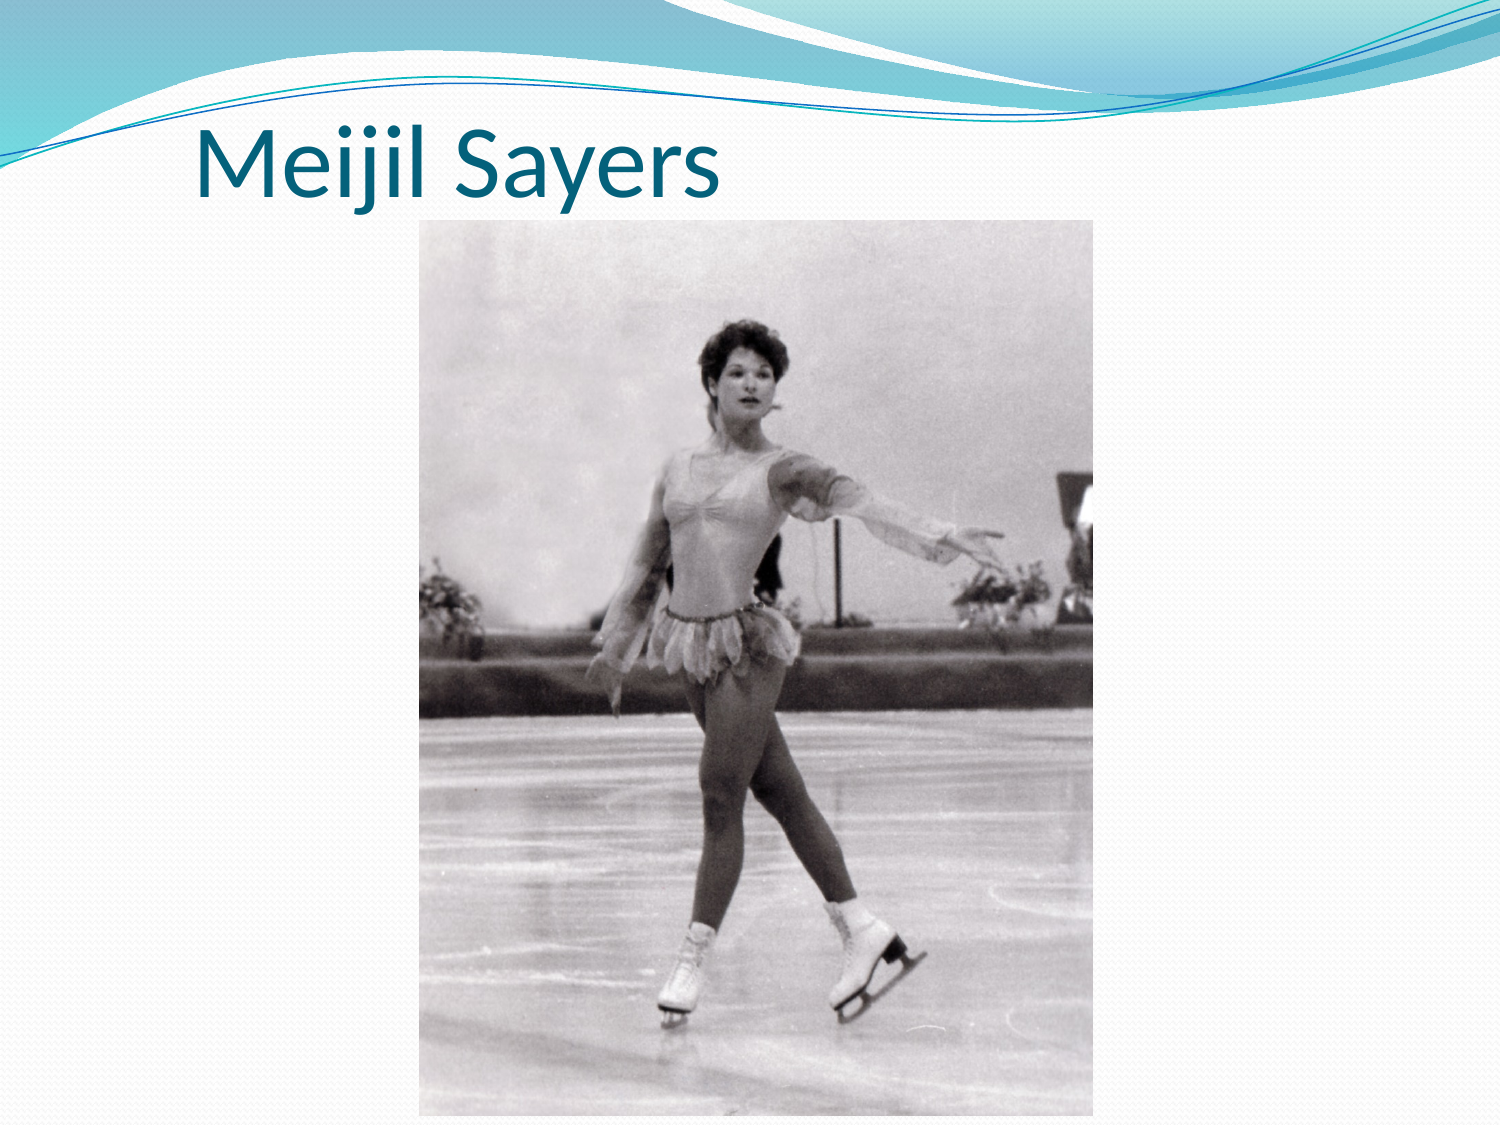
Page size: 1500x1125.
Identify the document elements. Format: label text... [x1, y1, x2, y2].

picture [418, 219, 1093, 1116]
title Meijil Sayers [75, 30, 1425, 219]
